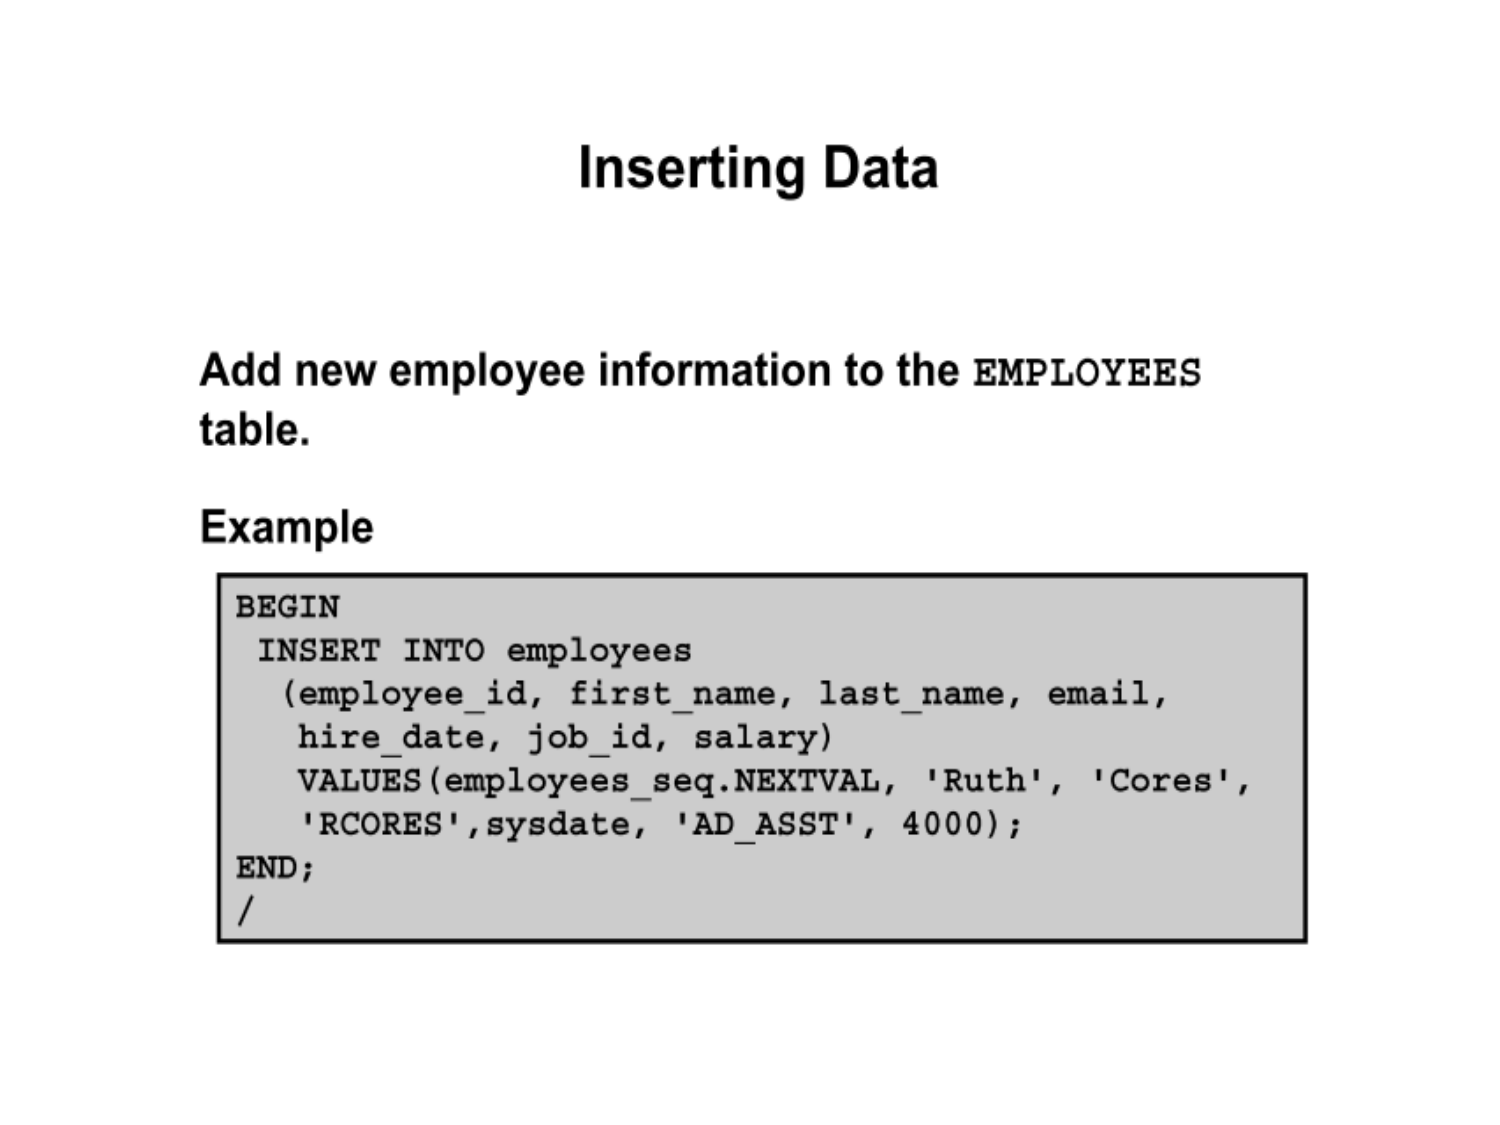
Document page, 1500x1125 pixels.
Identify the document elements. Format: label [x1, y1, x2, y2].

picture [74, 49, 1435, 1072]
